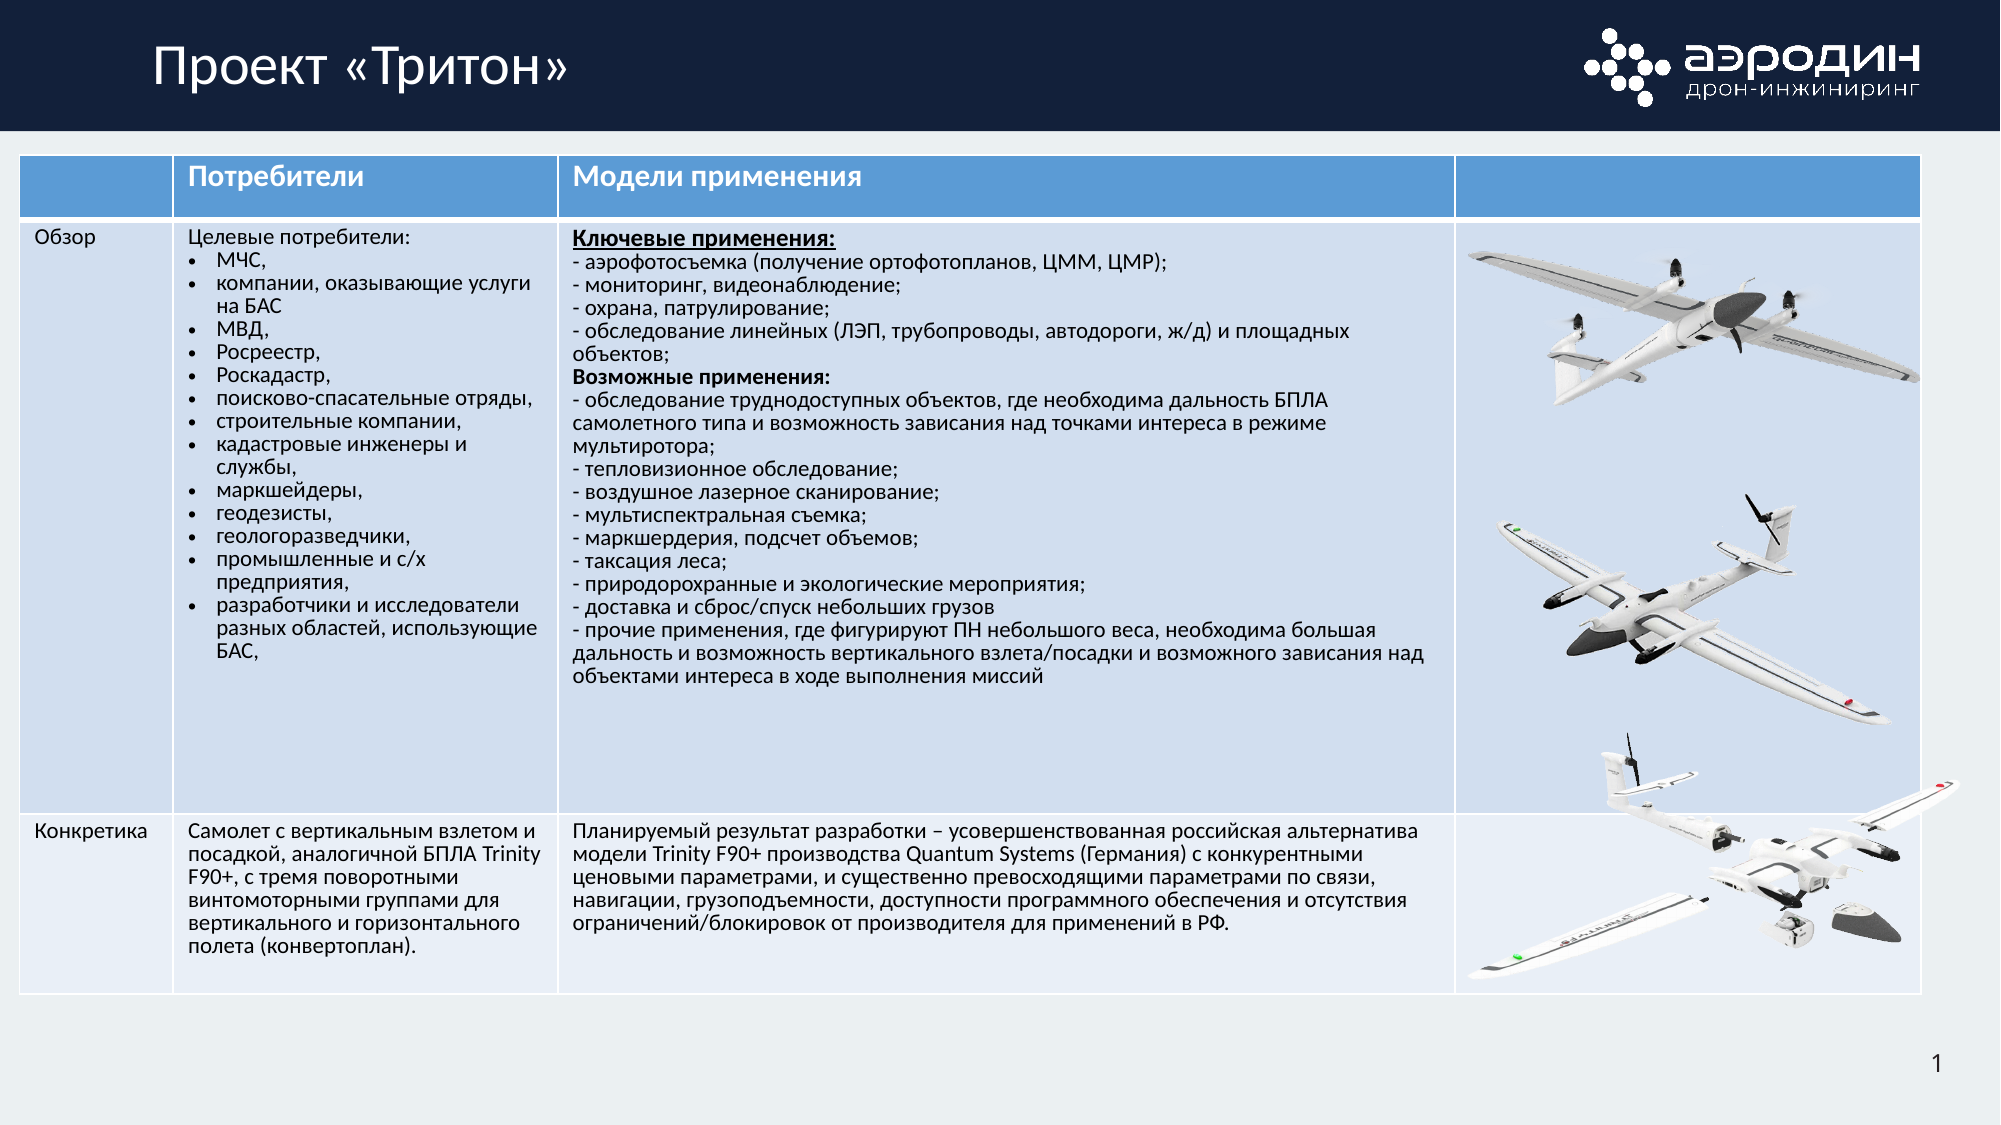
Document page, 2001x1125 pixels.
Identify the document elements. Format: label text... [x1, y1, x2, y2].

text_box Проект «Тритон» [137, 19, 1532, 104]
table_cell Обзор [20, 223, 172, 813]
table_header [20, 156, 172, 217]
table_cell Самолет с вертикальным взлетом и посадкой, аналогичной БПЛА Trinity F90+, с тремя поворотными винтомоторными группами для вертикального и горизонтального полета (конвертоплан). [174, 815, 557, 993]
table_header [1456, 156, 1920, 217]
picture [1466, 243, 1922, 413]
picture [1566, 15, 1945, 122]
picture [1452, 444, 1978, 986]
table_cell Планируемый результат разработки – усовершенствованная российская альтернатива модели Trinity F90+ производства Quantum Systems (Германия) с конкурентными ценовыми параметрами, и существенно превосходящими параметрами по связи, навигации, грузоподъемности, доступности программного обеспечения и отсутствия ограничений/блокировок от производителя для применений в РФ. [559, 815, 1453, 993]
table_header Потребители [174, 156, 557, 217]
table_cell Конкретика [20, 815, 172, 993]
table_cell Ключевые применения: - аэрофотосъемка (получение ортофотопланов, ЦММ, ЦМР); - мониторинг, видеонаблюдение; - охрана, патрулирование; - обследование линейных (ЛЭП, трубопроводы, автодороги, ж/д) и площадных объектов; Возможные применения: - обследование труднодоступных объектов, где необходима дальность БПЛА самолетного типа и возможность зависания над точками интереса в режиме мультиротора; - тепловизионное обследование; - воздушное лазерное сканирование; - мультиспектральная съемка; - маркшердерия, подсчет объемов; - таксация леса; - природорохранные и экологические мероприятия; - доставка и сброс/спуск небольших грузов - прочие применения, где фигурируют ПН небольшого веса, необходима большая дальность и возможность вертикального взлета/посадки и возможного зависания над объектами интереса в ходе выполнения миссий [559, 223, 1454, 813]
table_cell Целевые потребители: МЧС, компании, оказывающие услуги на БАС МВД, Росреестр, Роскадастр, поисково-спасательные отряды, строительные компании, кадастровые инженеры и службы, маркшейдеры, геодезисты, геологоразведчики, промышленные и с/х предприятия, разработчики и исследователи разных областей, использующие БАС, [174, 223, 557, 813]
table_header Модели применения [559, 156, 1454, 217]
table_cell [1456, 223, 1920, 709]
